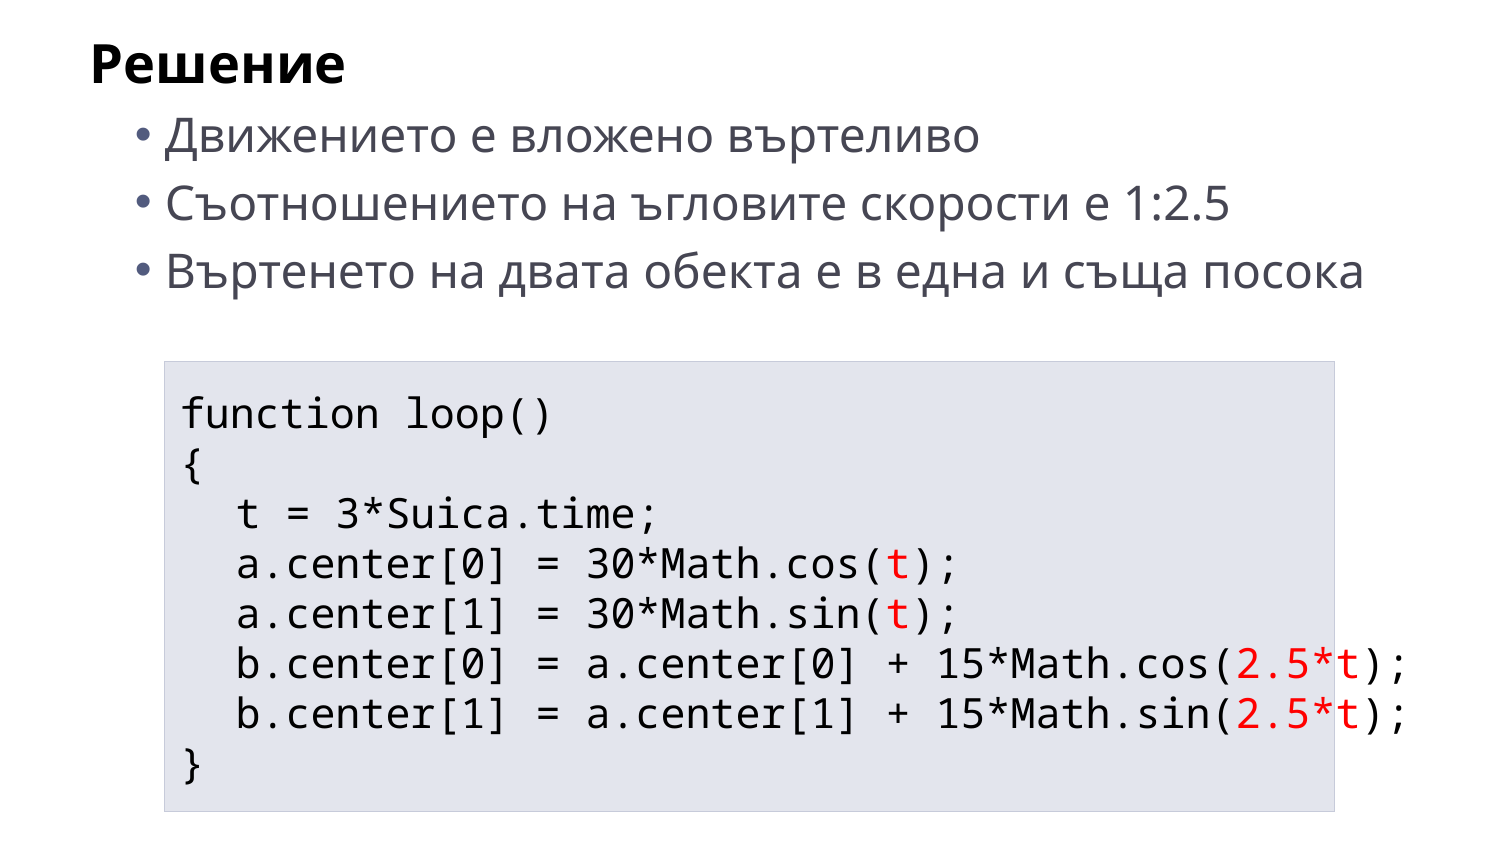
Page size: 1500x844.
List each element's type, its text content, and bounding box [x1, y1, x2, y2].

text_box function loop() { t = 3*Suica.time; a.center[0] = 30*Math.cos(t); a.center[1] = 30*Math.sin(t); b.center[0] = a.center[0] + 15*Math.cos(2.5*t); b.center[1] = a.center[1] + 15*Math.sin(2.5*t); } [164, 361, 1335, 812]
list Решение Движението е вложено въртеливо Съотношението на ъгловите скорости е 1:2.5 Въртенето на двата обекта е в една и съща посока [75, 21, 1475, 835]
